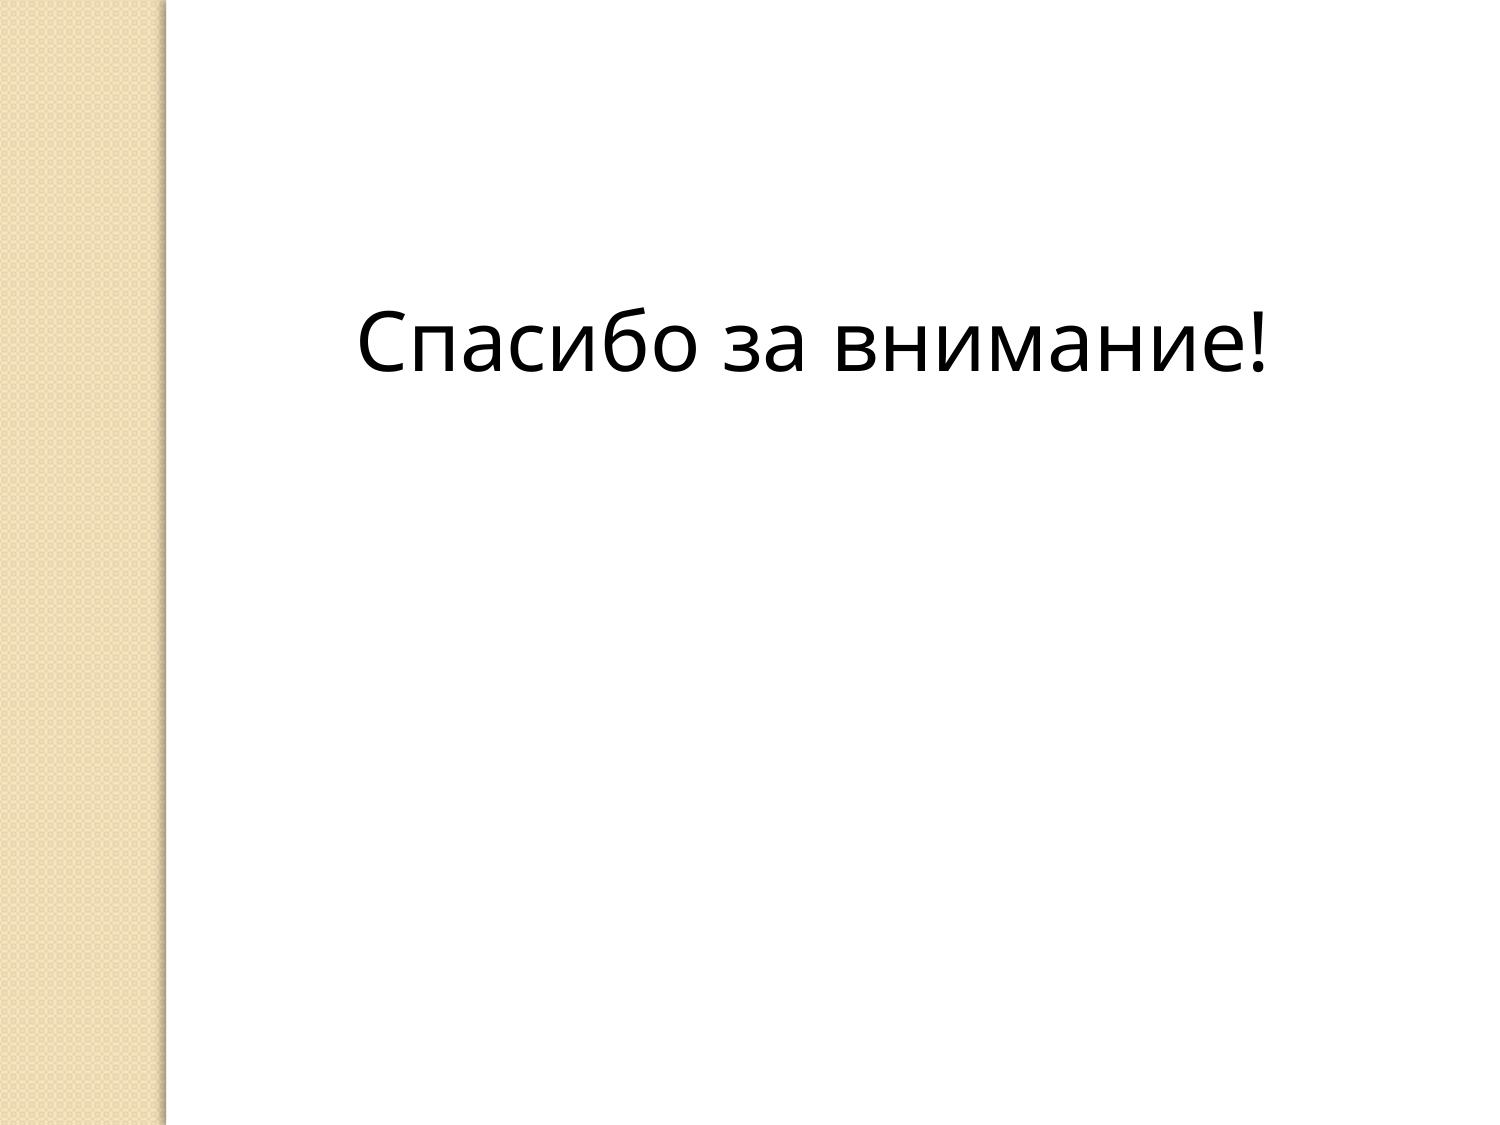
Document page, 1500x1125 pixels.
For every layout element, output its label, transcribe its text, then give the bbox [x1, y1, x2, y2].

text_box Спасибо за внимание! [340, 281, 1286, 396]
